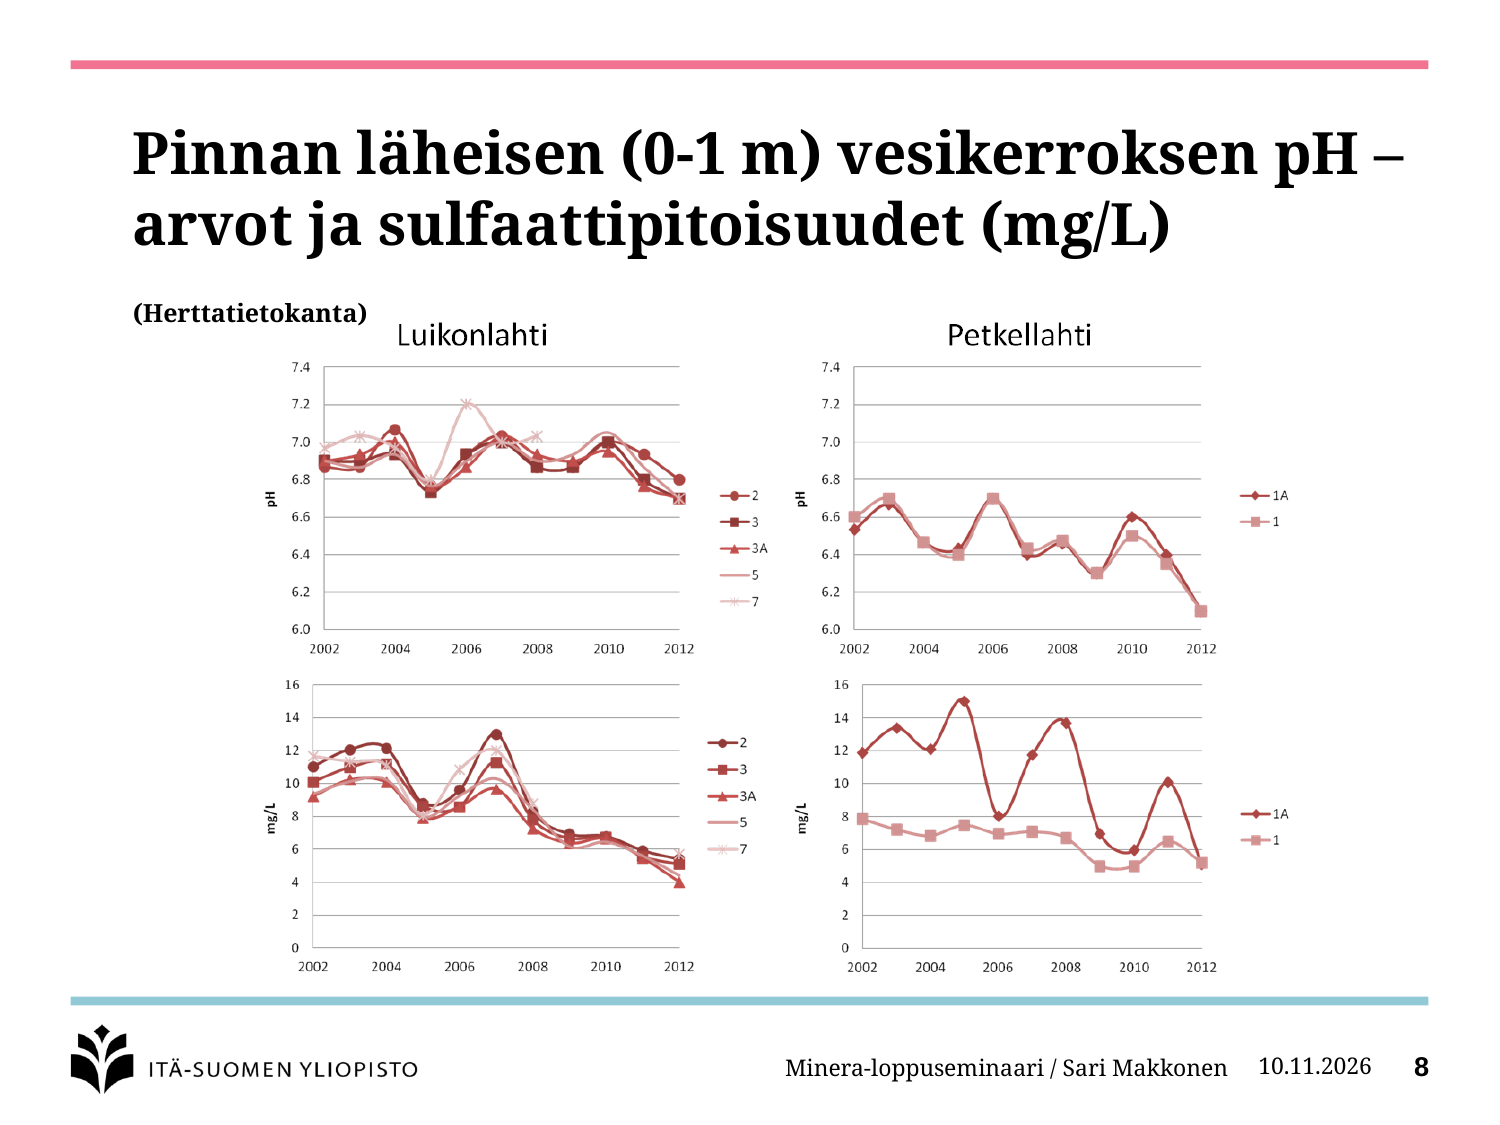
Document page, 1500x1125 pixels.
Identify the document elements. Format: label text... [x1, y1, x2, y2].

picture [70, 1024, 422, 1094]
footer Minera-loppuseminaari / Sari Makkonen [500, 1046, 1229, 1089]
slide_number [1229, 1046, 1369, 1089]
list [242, 302, 1305, 988]
title Pinnan läheisen (0-1 m) vesikerroksen pH –arvot ja sulfaattipitoisuudet (mg/L) (Herttatietokanta) [117, 107, 1430, 274]
slide_number 8 [1369, 1046, 1430, 1089]
